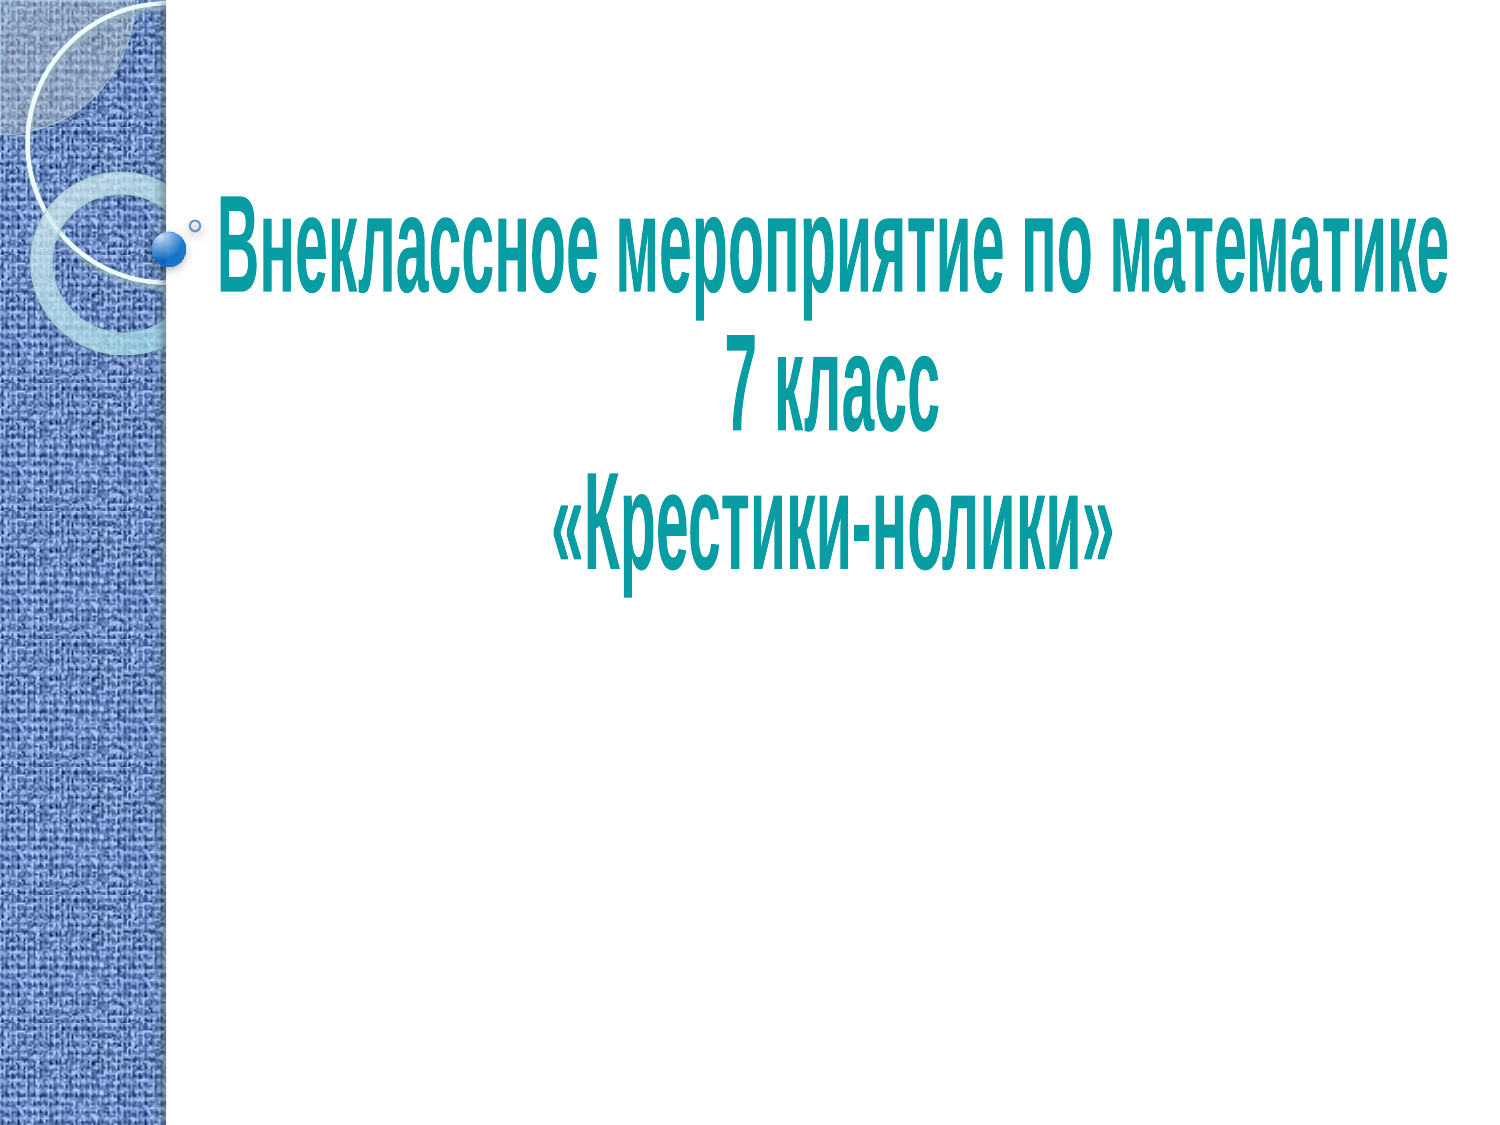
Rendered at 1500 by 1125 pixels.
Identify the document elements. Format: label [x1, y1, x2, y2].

picture [32, 13, 160, 207]
picture [62, 195, 161, 280]
picture [53, 241, 160, 332]
picture [136, 0, 166, 4]
picture [0, 134, 166, 1125]
